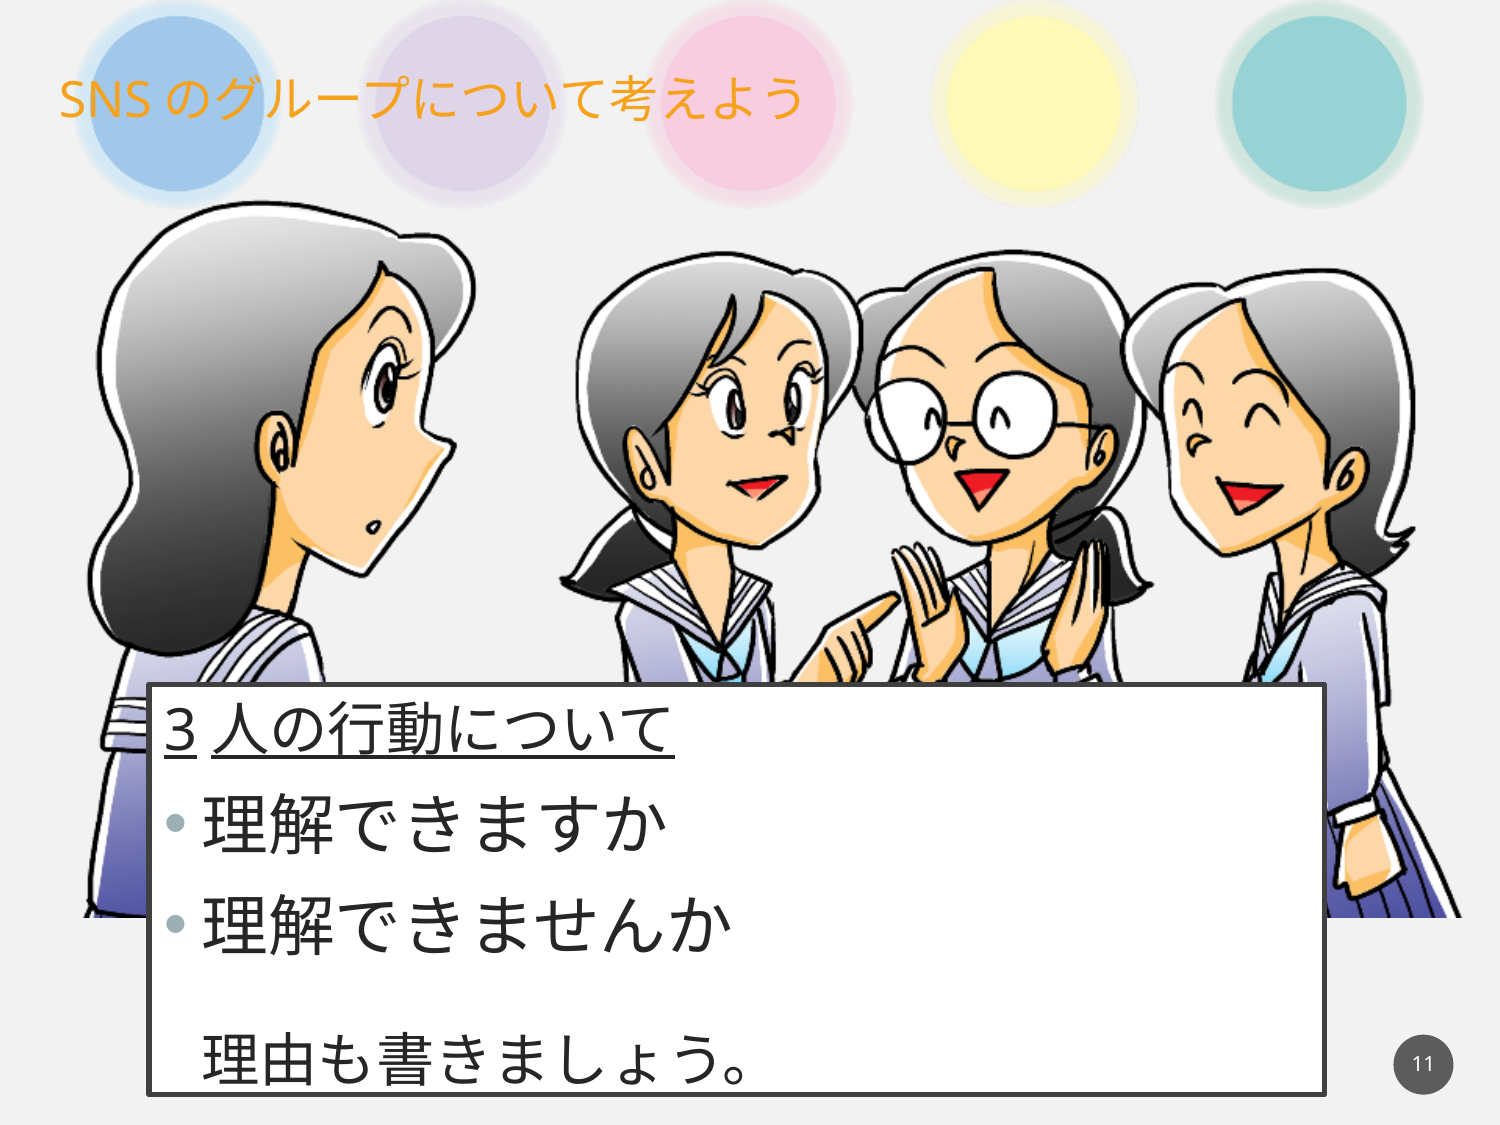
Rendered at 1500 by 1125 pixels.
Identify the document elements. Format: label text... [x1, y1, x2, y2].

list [24, 167, 1500, 918]
text_box 3人の行動について 理解できますか 理解できませんか 理由も書きましょう。 [148, 918, 1325, 1095]
picture [73, 102, 79, 113]
slide_number 11 [1393, 1034, 1454, 1095]
picture [73, 0, 1424, 167]
